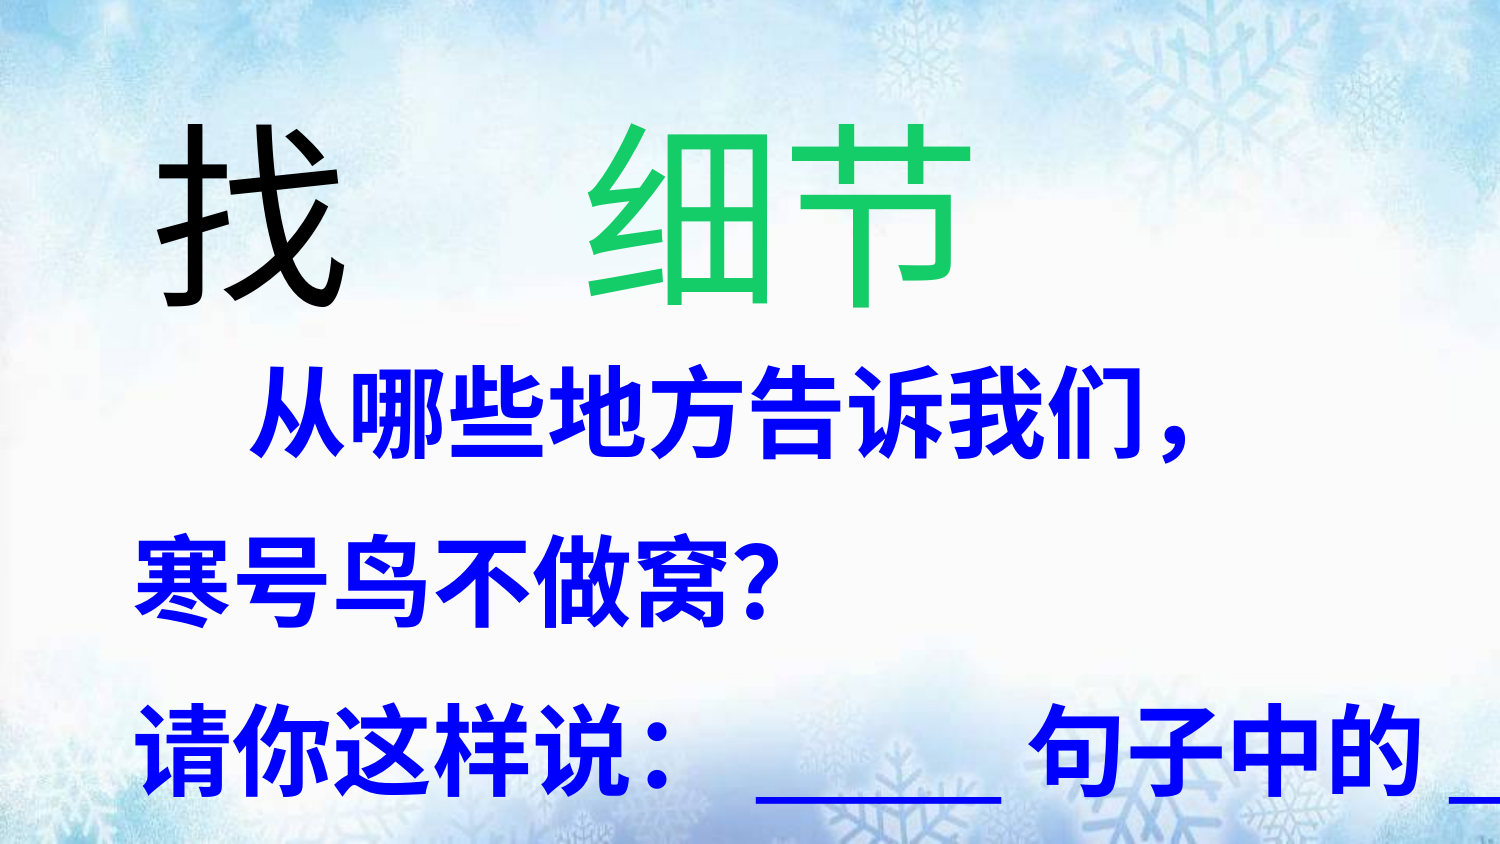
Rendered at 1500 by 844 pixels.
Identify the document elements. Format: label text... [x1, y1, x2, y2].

picture [0, 0, 1500, 844]
text_box 从哪些地方告诉我们， 寒号鸟不做窝？ 请你这样说：______句子中的______,（字/词/句）， 让我感受到______。 [117, 319, 1500, 844]
text_box 找 [135, 85, 425, 319]
text_box 细节 [566, 85, 997, 319]
